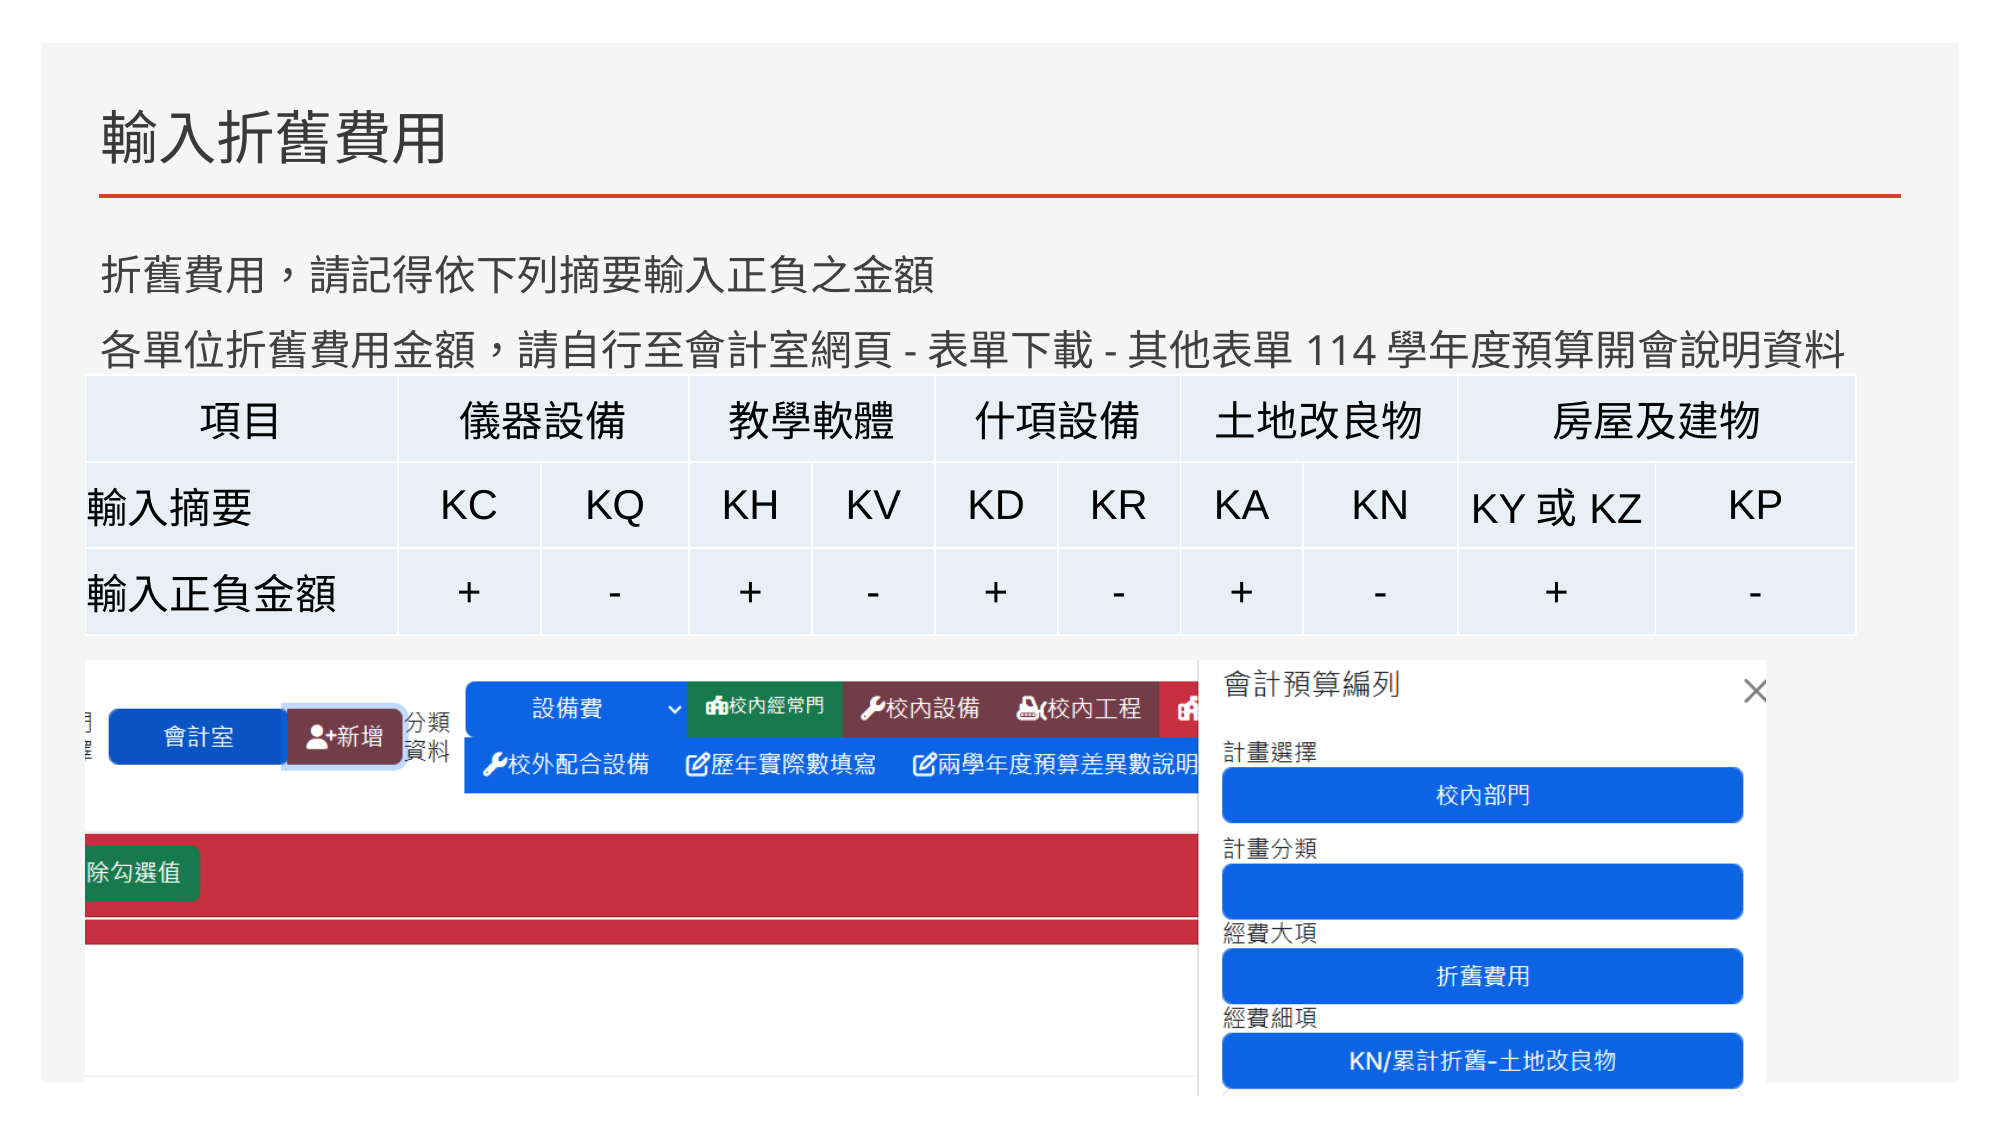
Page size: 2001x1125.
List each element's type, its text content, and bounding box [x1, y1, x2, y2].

table_cell 輸入摘要 [86, 463, 397, 547]
table_header 儀器設備 [399, 376, 688, 461]
table_header 土地改良物 [1181, 376, 1457, 461]
list 折舊費用，請記得依下列摘要輸入正負之金額 各單位折舊費用金額，請自行至會計室網頁-表單下載-其他表單114學年度預算開會說明資料 [85, 216, 1915, 534]
table_cell + [1181, 549, 1302, 634]
table_cell KN [1304, 463, 1457, 547]
table_cell + [936, 549, 1057, 634]
table_header 項目 [86, 376, 397, 461]
table_cell 輸入正負金額 [86, 549, 397, 634]
table_header 教學軟體 [690, 376, 934, 461]
table_cell - [813, 549, 934, 634]
table_cell KC [399, 463, 540, 547]
title 輸入折舊費用 [85, 73, 1214, 179]
table_cell KR [1059, 463, 1180, 547]
table_cell KH [690, 463, 811, 547]
table_cell KY或KZ [1459, 463, 1655, 547]
table_cell - [1304, 549, 1457, 634]
table_cell KA [1181, 463, 1302, 547]
table_cell + [690, 549, 811, 634]
table_cell - [542, 549, 688, 634]
table_cell KQ [542, 463, 688, 547]
table_header 房屋及建物 [1459, 376, 1855, 461]
table_cell + [1459, 549, 1655, 634]
picture [85, 660, 1766, 1096]
table_cell - [1656, 549, 1855, 634]
table_cell KD [936, 463, 1057, 547]
table_cell - [1059, 549, 1180, 634]
table_cell KP [1656, 463, 1855, 547]
table_cell KV [813, 463, 934, 547]
table_header 什項設備 [936, 376, 1180, 461]
table_cell + [399, 549, 540, 634]
